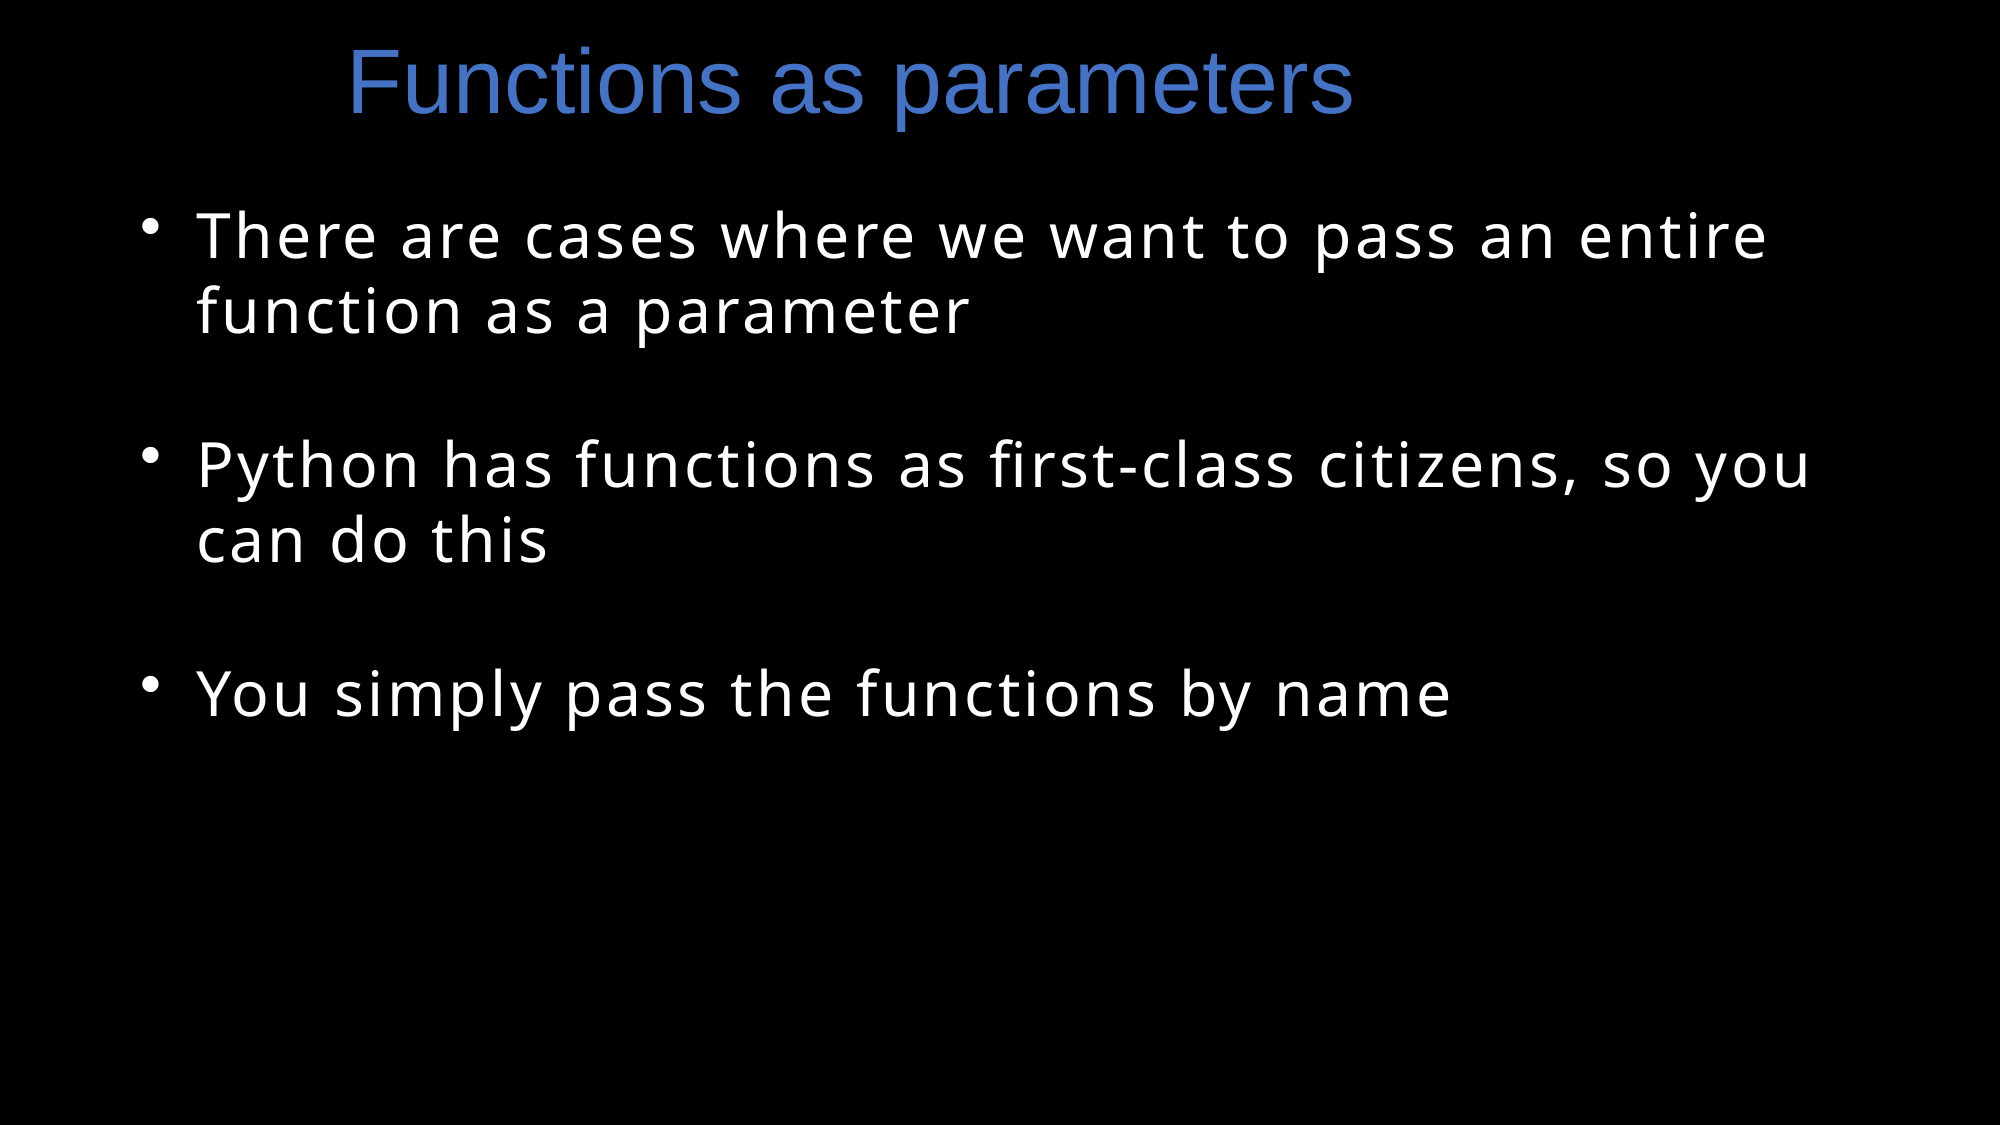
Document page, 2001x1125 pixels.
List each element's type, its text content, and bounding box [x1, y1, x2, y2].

title Functions as parameters [344, 0, 1389, 171]
text_box There are cases where we want to pass an entire function as a parameter Python has functions as first-class citizens, so you can do this You simply pass the functions by name [138, 194, 1862, 729]
